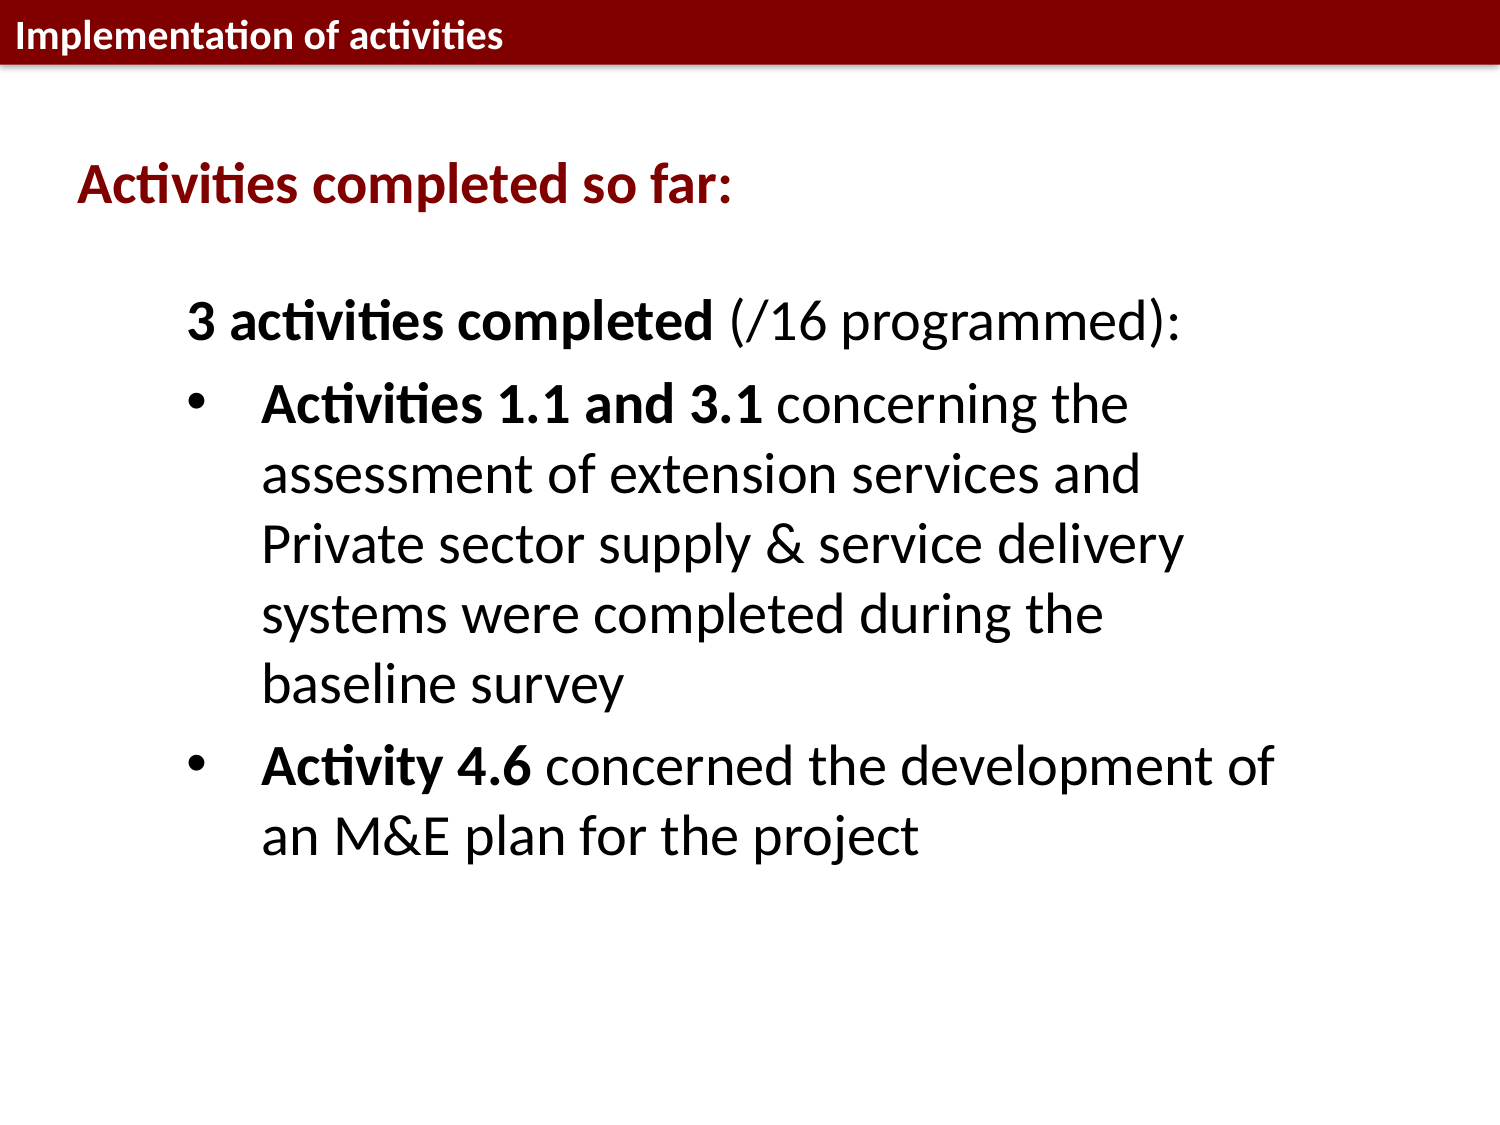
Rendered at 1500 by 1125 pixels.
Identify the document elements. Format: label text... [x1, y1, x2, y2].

text_box Implementation of activities [0, 0, 1500, 65]
text_box 3 activities completed (/16 programmed): Activities 1.1 and 3.1 concerning the assessment of extension services and Private sector supply & service delivery systems were completed during the baseline survey Activity 4.6 concerned the development of an M&E plan for the project [171, 274, 1324, 875]
text_box Activities completed so far: [62, 137, 1138, 223]
